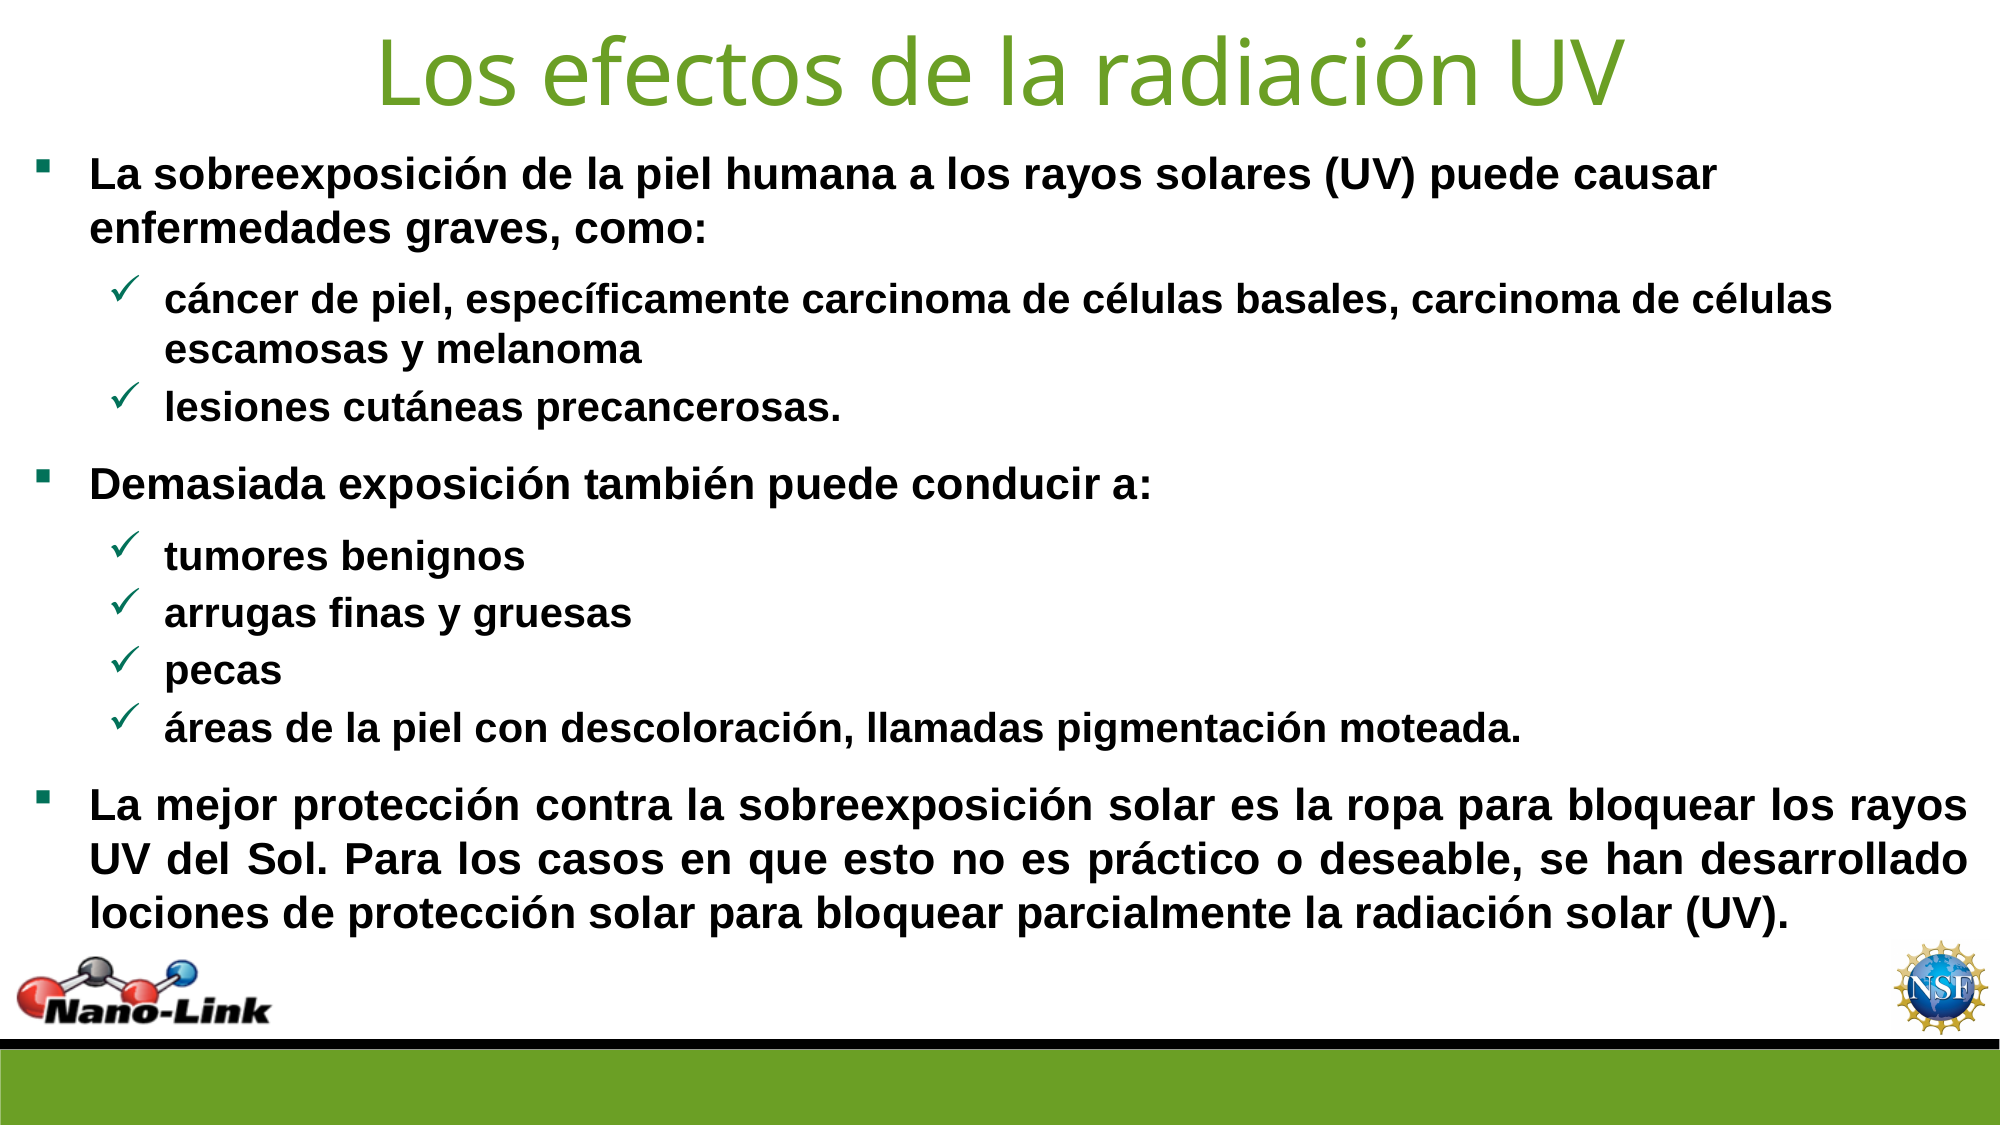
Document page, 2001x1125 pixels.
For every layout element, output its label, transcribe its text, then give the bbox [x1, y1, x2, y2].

picture [10, 946, 286, 1037]
text_box Los efectos de la radiación UV [0, 12, 2000, 125]
text_box La sobreexposición de la piel humana a los rayos solares (UV) puede causar enfermedades graves, como: cáncer de piel, específicamente carcinoma de células basales, carcinoma de células escamosas y melanoma lesiones cutáneas precancerosas. Demasiada exposición también puede conducir a: tumores benignos arrugas finas y gruesas pecas áreas de la piel con descoloración, llamadas pigmentación moteada. La mejor protección contra la sobreexposición solar es la ropa para bloquear los rayos UV del Sol. Para los casos en que esto no es práctico o deseable, se han desarrollado lociones de protección solar para bloquear parcialmente la radiación solar (UV). [18, 137, 1988, 945]
picture [1891, 939, 1990, 1037]
